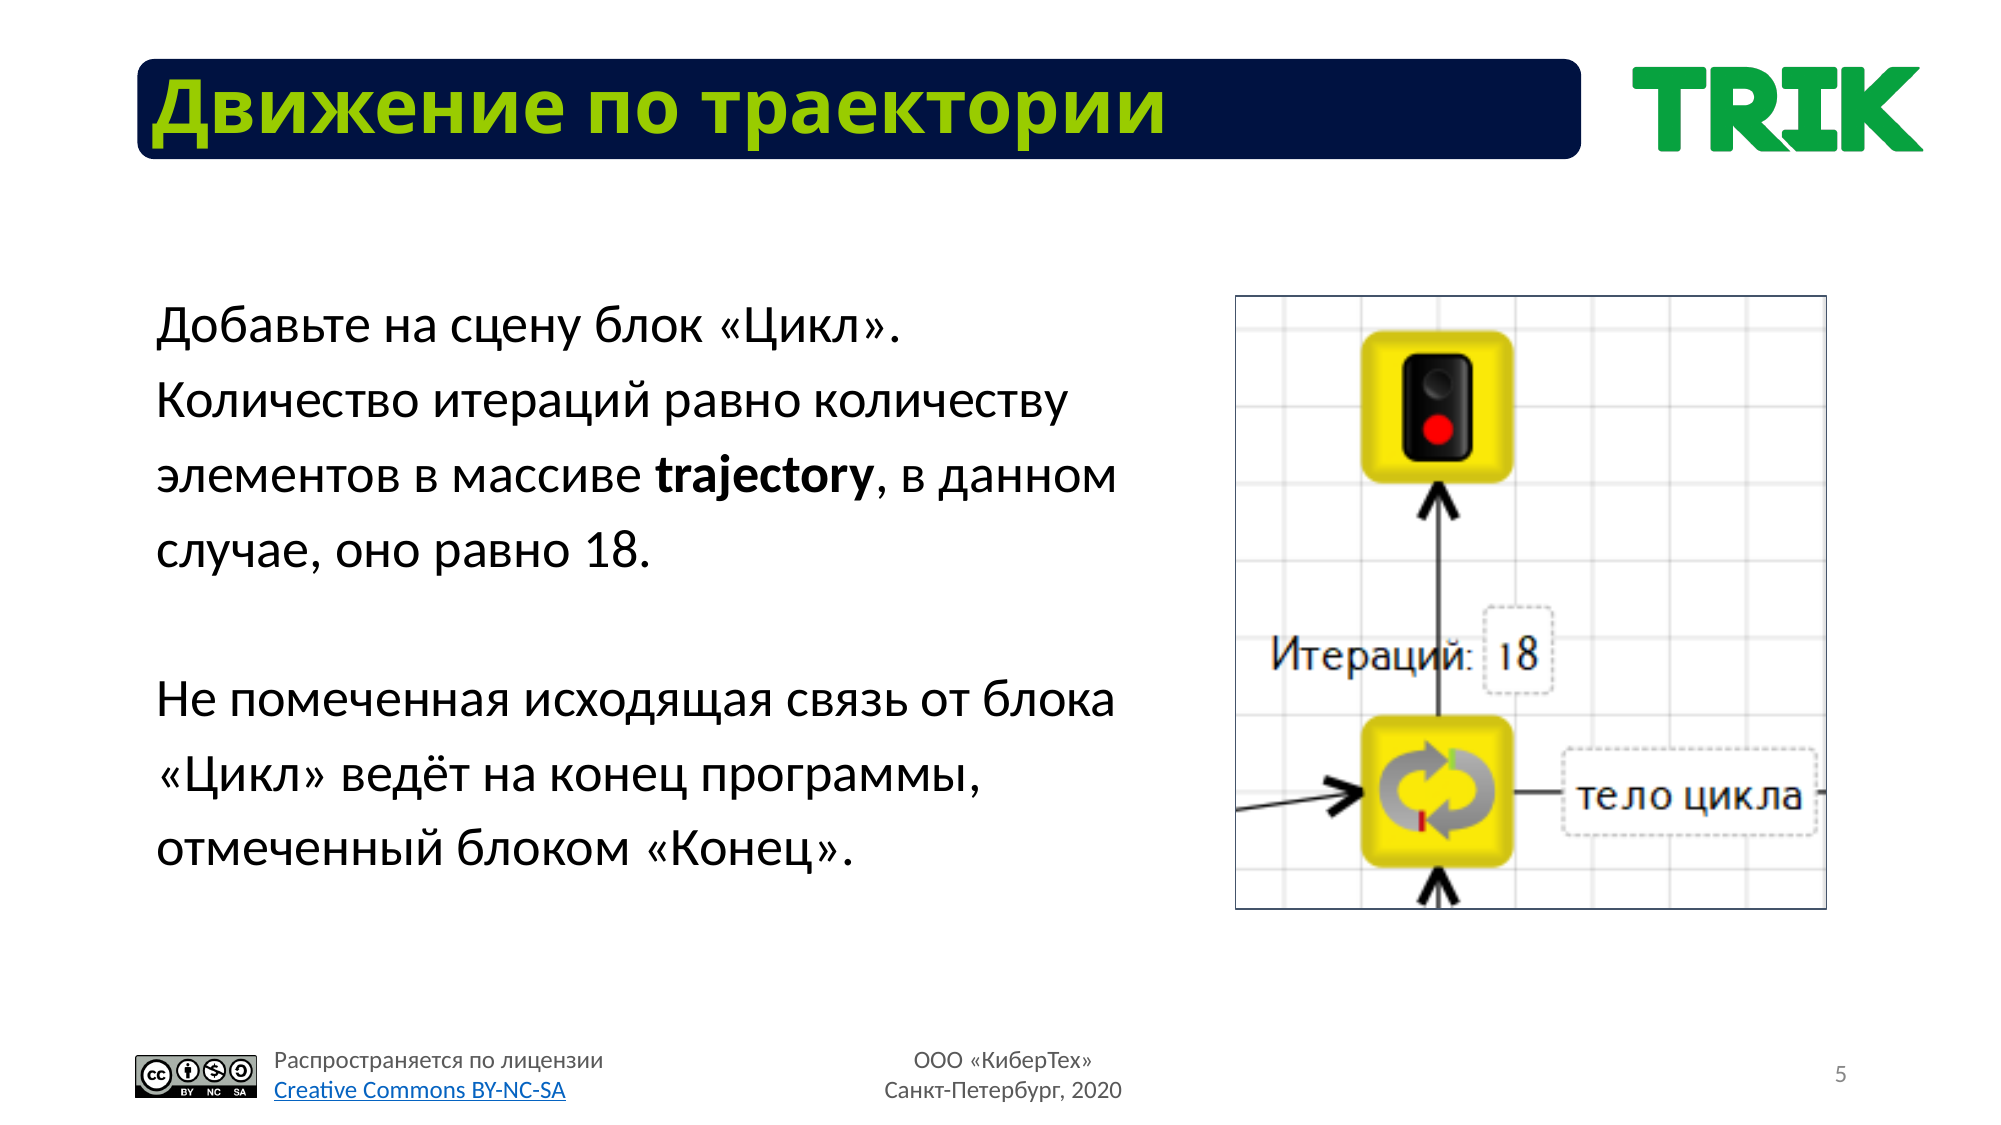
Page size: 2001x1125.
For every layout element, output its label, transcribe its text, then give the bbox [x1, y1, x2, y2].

picture [1235, 296, 1826, 909]
picture [135, 1055, 257, 1098]
text_box Добавьте на сцену блок «Цикл». Количество итераций равно количеству элементов в массиве trajectory, в данном случае, оно равно 18. Не помеченная исходящая связь от блока «Цикл» ведёт на конец программы, отмеченный блоком «Конец». [141, 271, 1162, 890]
text_box Движение по траектории [137, 61, 1582, 162]
text_box 5 [1412, 1042, 1863, 1103]
picture [1631, 64, 1924, 154]
